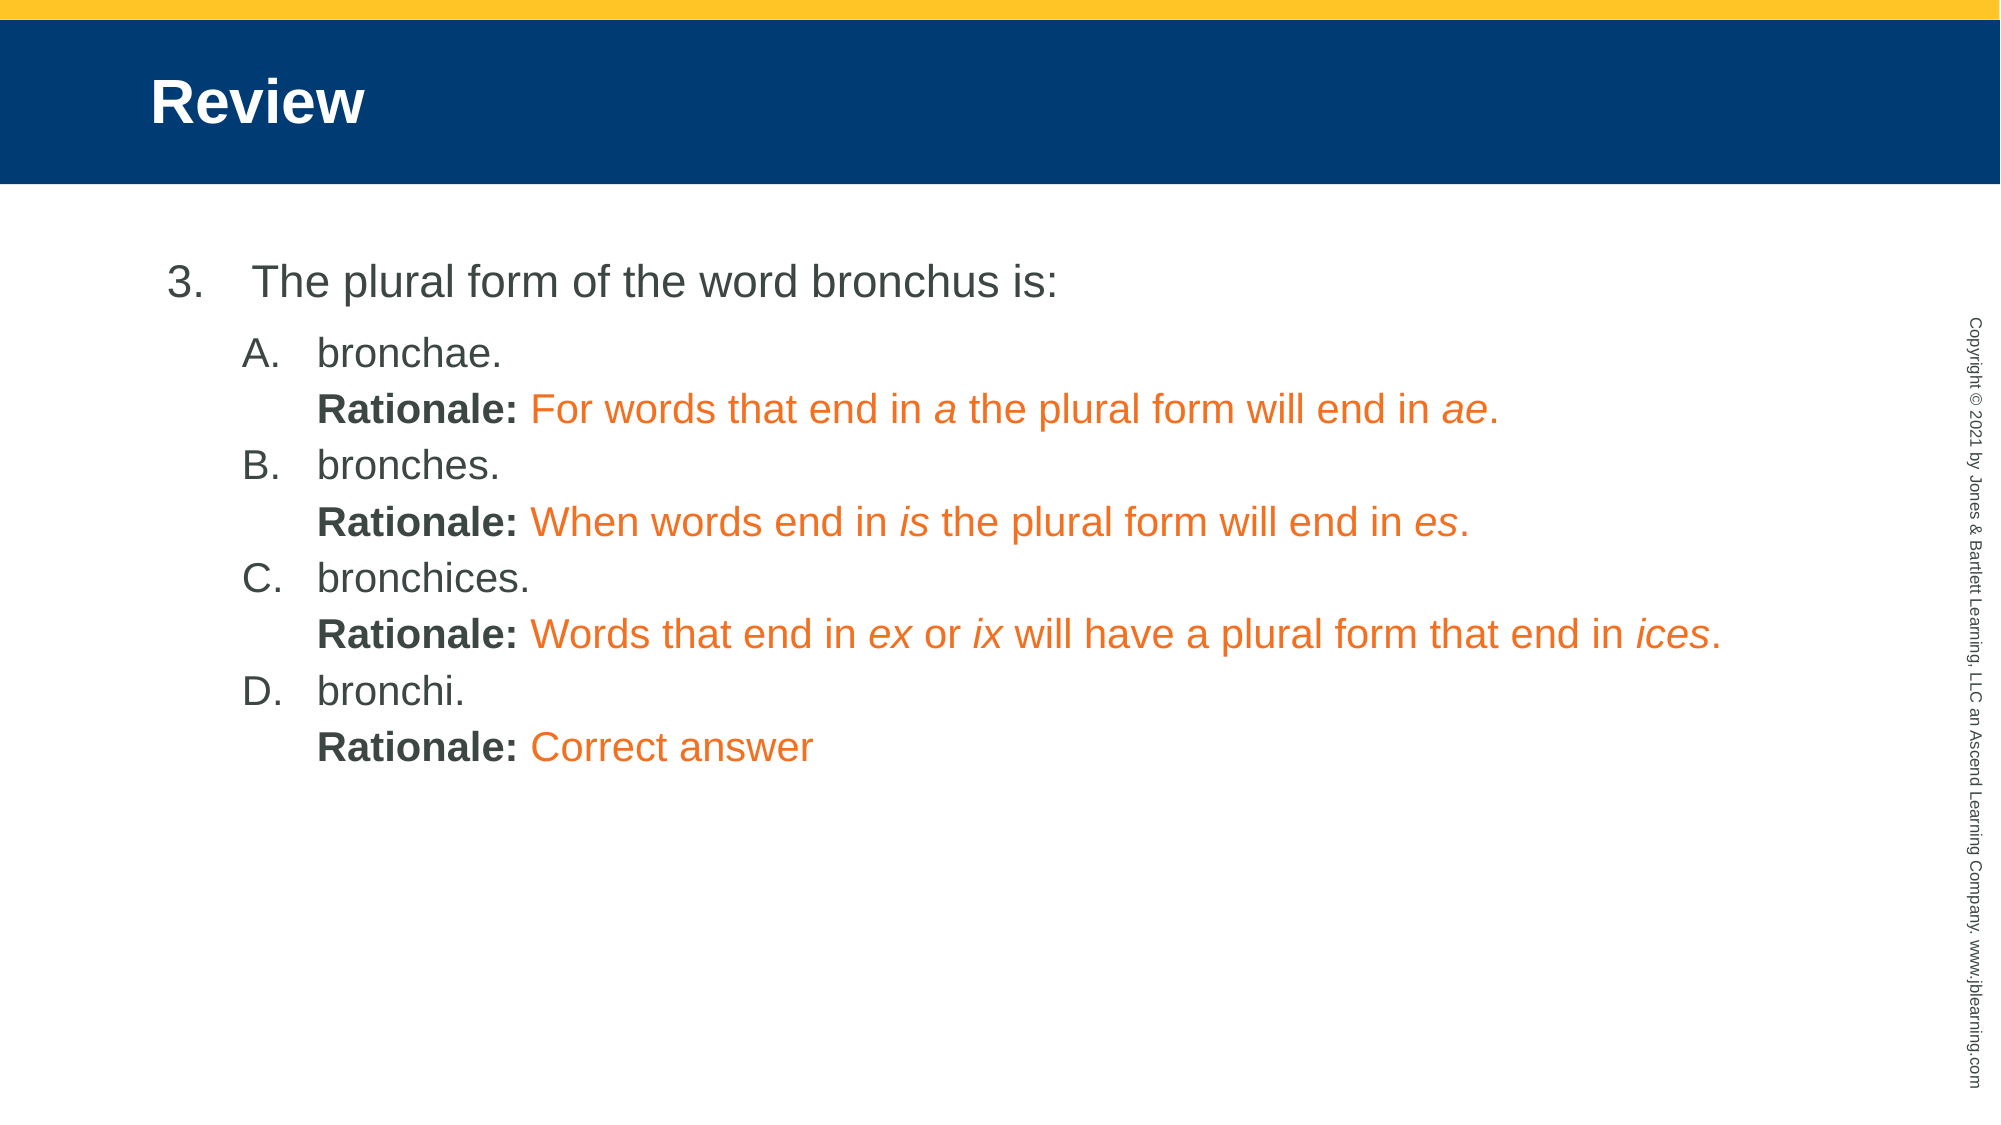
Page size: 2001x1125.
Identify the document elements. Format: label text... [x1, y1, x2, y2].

list The plural form of the word bronchus is: bronchae. Rationale: For words that end in a the plural form will end in ae. B. bronches. Rationale: When words end in is the plural form will end in es. C. bronchices. Rationale: Words that end in ex or ix will have a plural form that end in ices. D. bronchi. Rationale: Correct answer [151, 244, 1840, 1016]
title Review [0, 19, 2000, 185]
